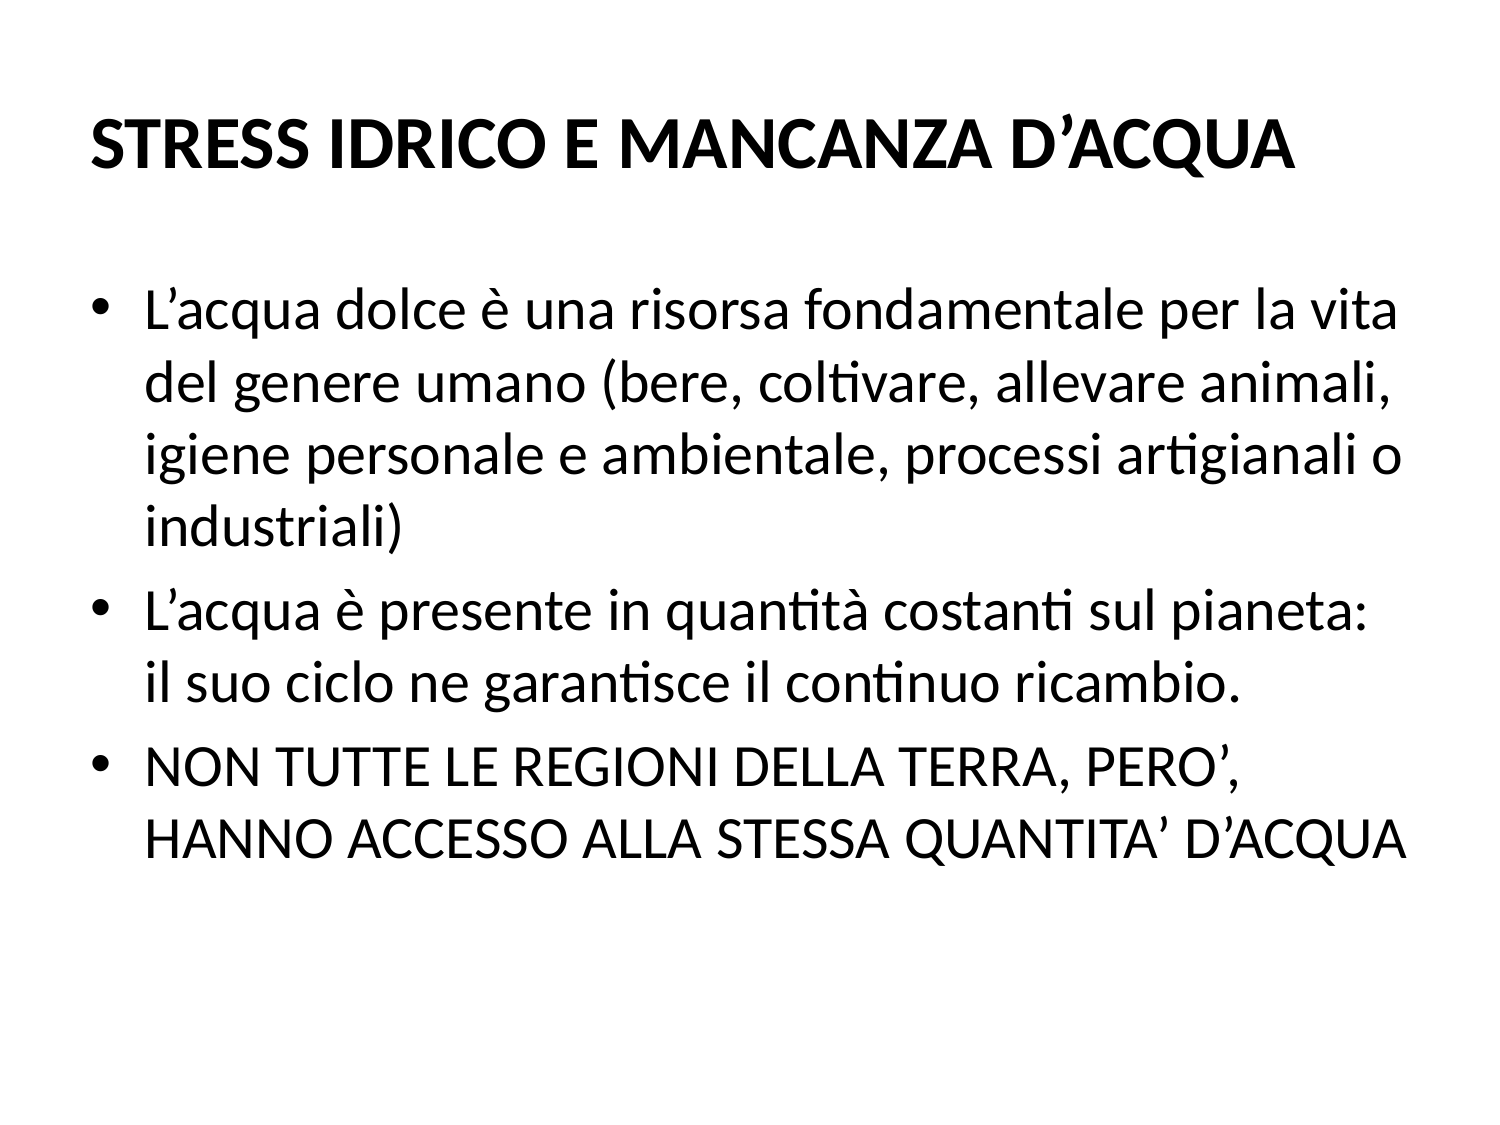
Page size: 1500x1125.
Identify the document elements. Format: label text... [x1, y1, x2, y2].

list L’acqua dolce è una risorsa fondamentale per la vita del genere umano (bere, coltivare, allevare animali, igiene personale e ambientale, processi artigianali o industriali) L’acqua è presente in quantità costanti sul pianeta: il suo ciclo ne garantisce il continuo ricambio. NON TUTTE LE REGIONI DELLA TERRA, PERO’, HANNO ACCESSO ALLA STESSA QUANTITA’ D’ACQUA [75, 262, 1425, 1005]
title STRESS IDRICO E MANCANZA D’ACQUA [75, 45, 1425, 233]
